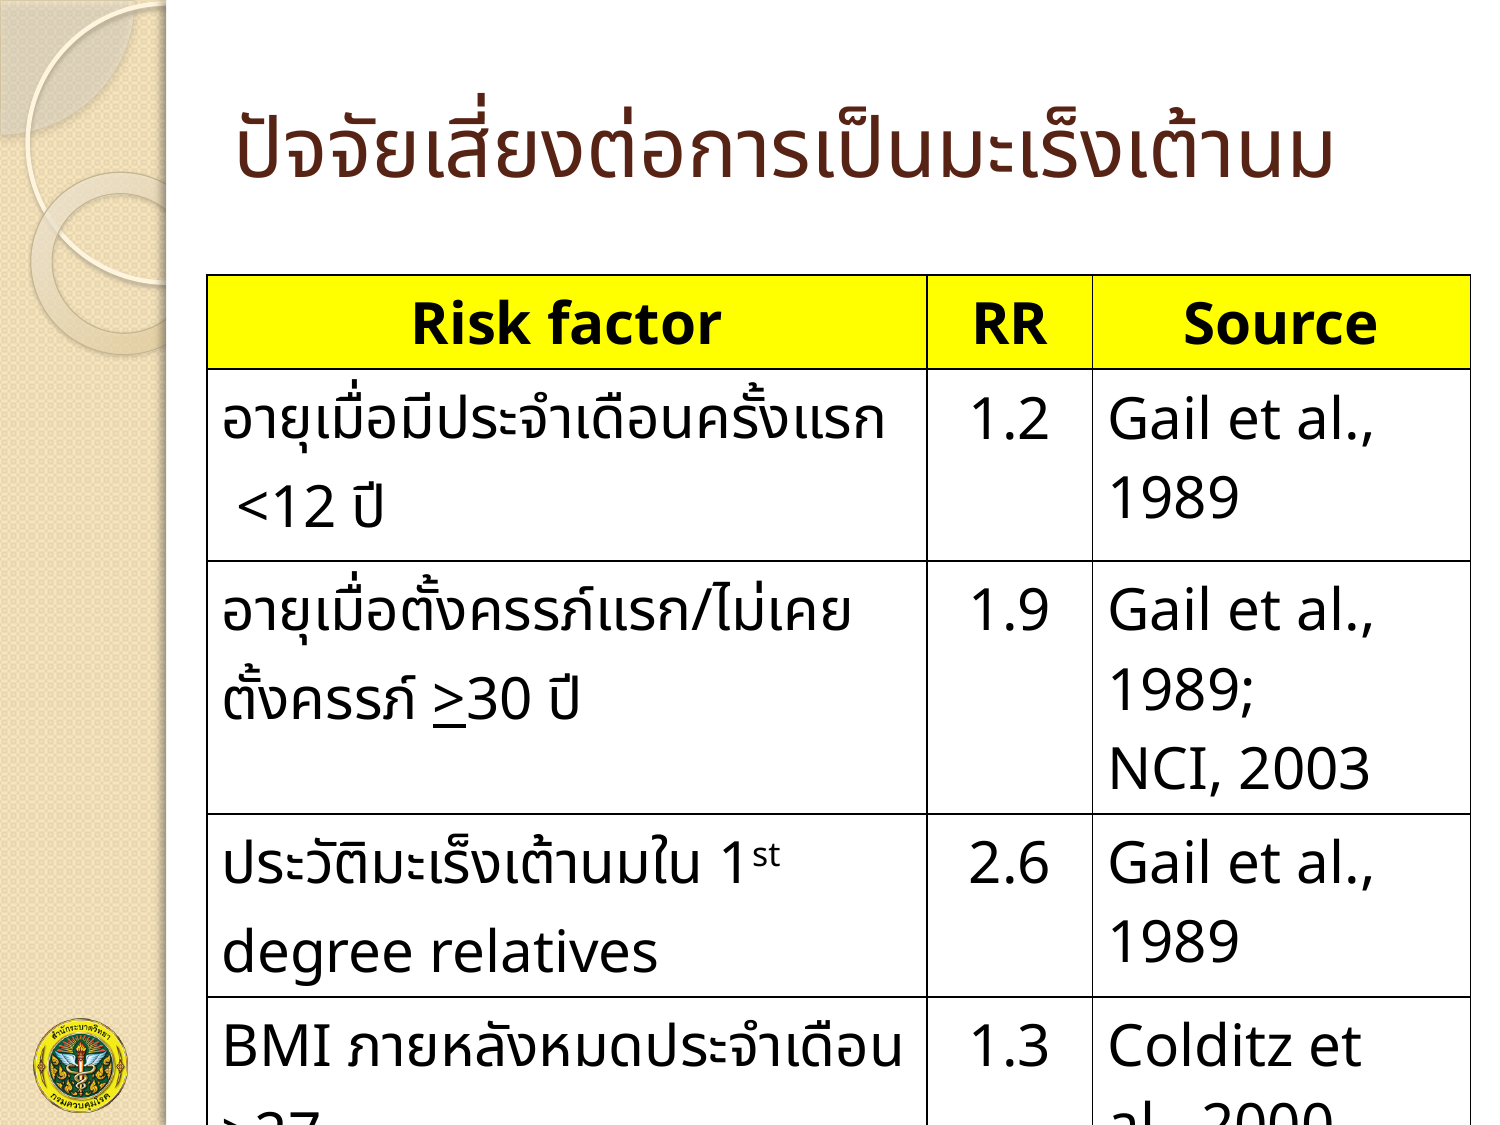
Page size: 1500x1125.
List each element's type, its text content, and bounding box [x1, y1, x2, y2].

table_cell 1.2 [928, 370, 1092, 560]
table_cell 2.6 [928, 815, 1092, 996]
table_cell 1.3 [928, 998, 1092, 1125]
table_cell Gail et al., 1989; NCI, 2003 [1093, 562, 1470, 813]
table_cell อายุเมื่อมีประจำเดือนครั้งแรก <12 ปี [208, 370, 926, 560]
table_cell Colditz et al., 2000 [1093, 998, 1470, 1125]
table_header Source [1093, 276, 1470, 368]
table_cell BMI ภายหลังหมดประจำเดือน >27 [208, 998, 926, 1125]
table_cell Gail et al., 1989 [1093, 815, 1470, 996]
table_header RR [928, 276, 1092, 368]
table_cell 1.9 [928, 562, 1092, 813]
table_cell อายุเมื่อตั้งครรภ์แรก/ไม่เคยตั้งครรภ์ >30 ปี [208, 562, 926, 813]
table_cell ประวัติมะเร็งเต้านมใน 1st degree relatives [208, 815, 926, 996]
table_header Risk factor [208, 276, 926, 368]
table_cell Gail et al., 1989 [1093, 370, 1470, 560]
picture [33, 1018, 128, 1113]
title ปัจจัยเสี่ยงต่อการเป็นมะเร็งเต้านม [218, 50, 1388, 238]
